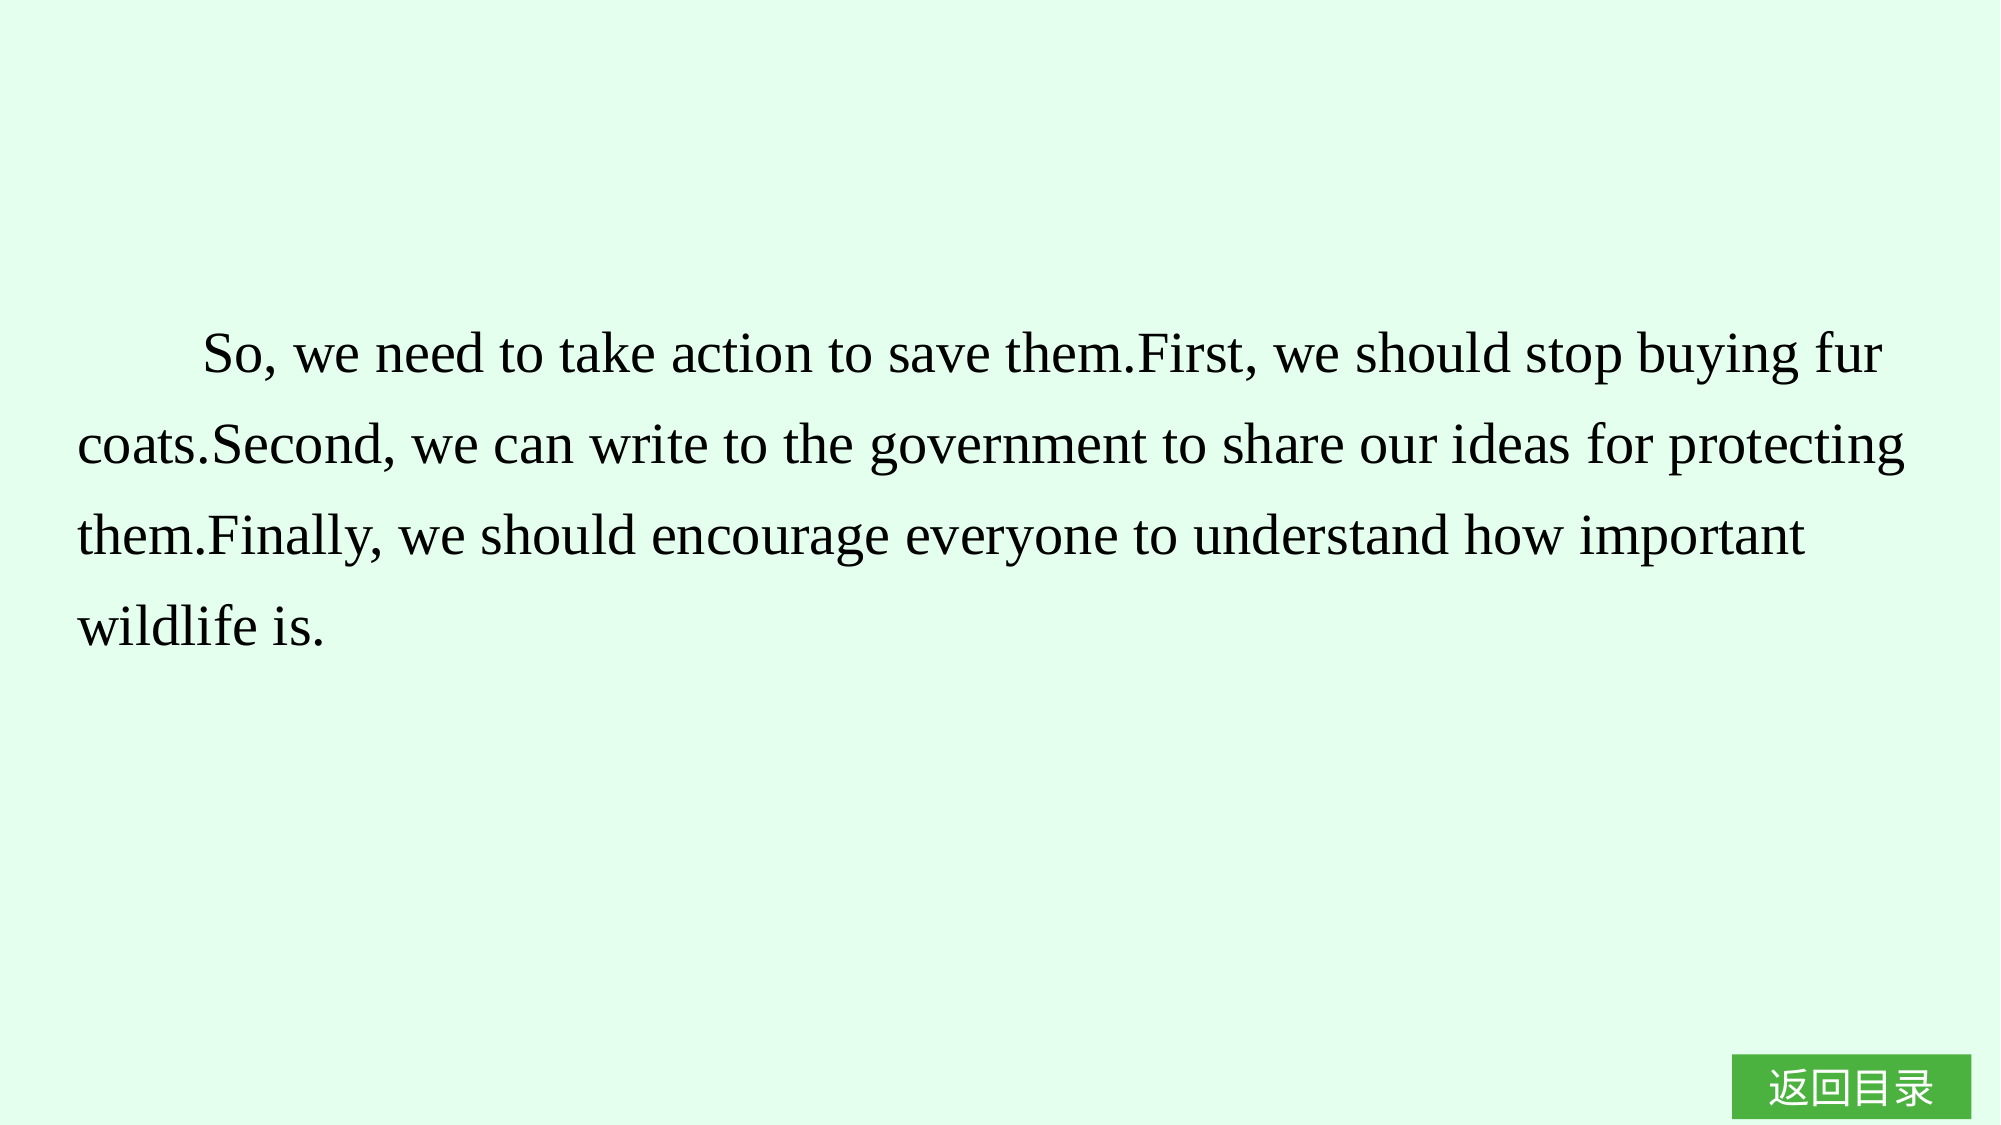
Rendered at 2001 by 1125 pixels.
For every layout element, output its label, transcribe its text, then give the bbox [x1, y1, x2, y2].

text_box So, we need to take action to save them.First, we should stop buying fur coats.Second, we can write to the government to share our ideas for protecting them.Finally, we should encourage everyone to understand how important wildlife is. [62, 285, 1938, 665]
